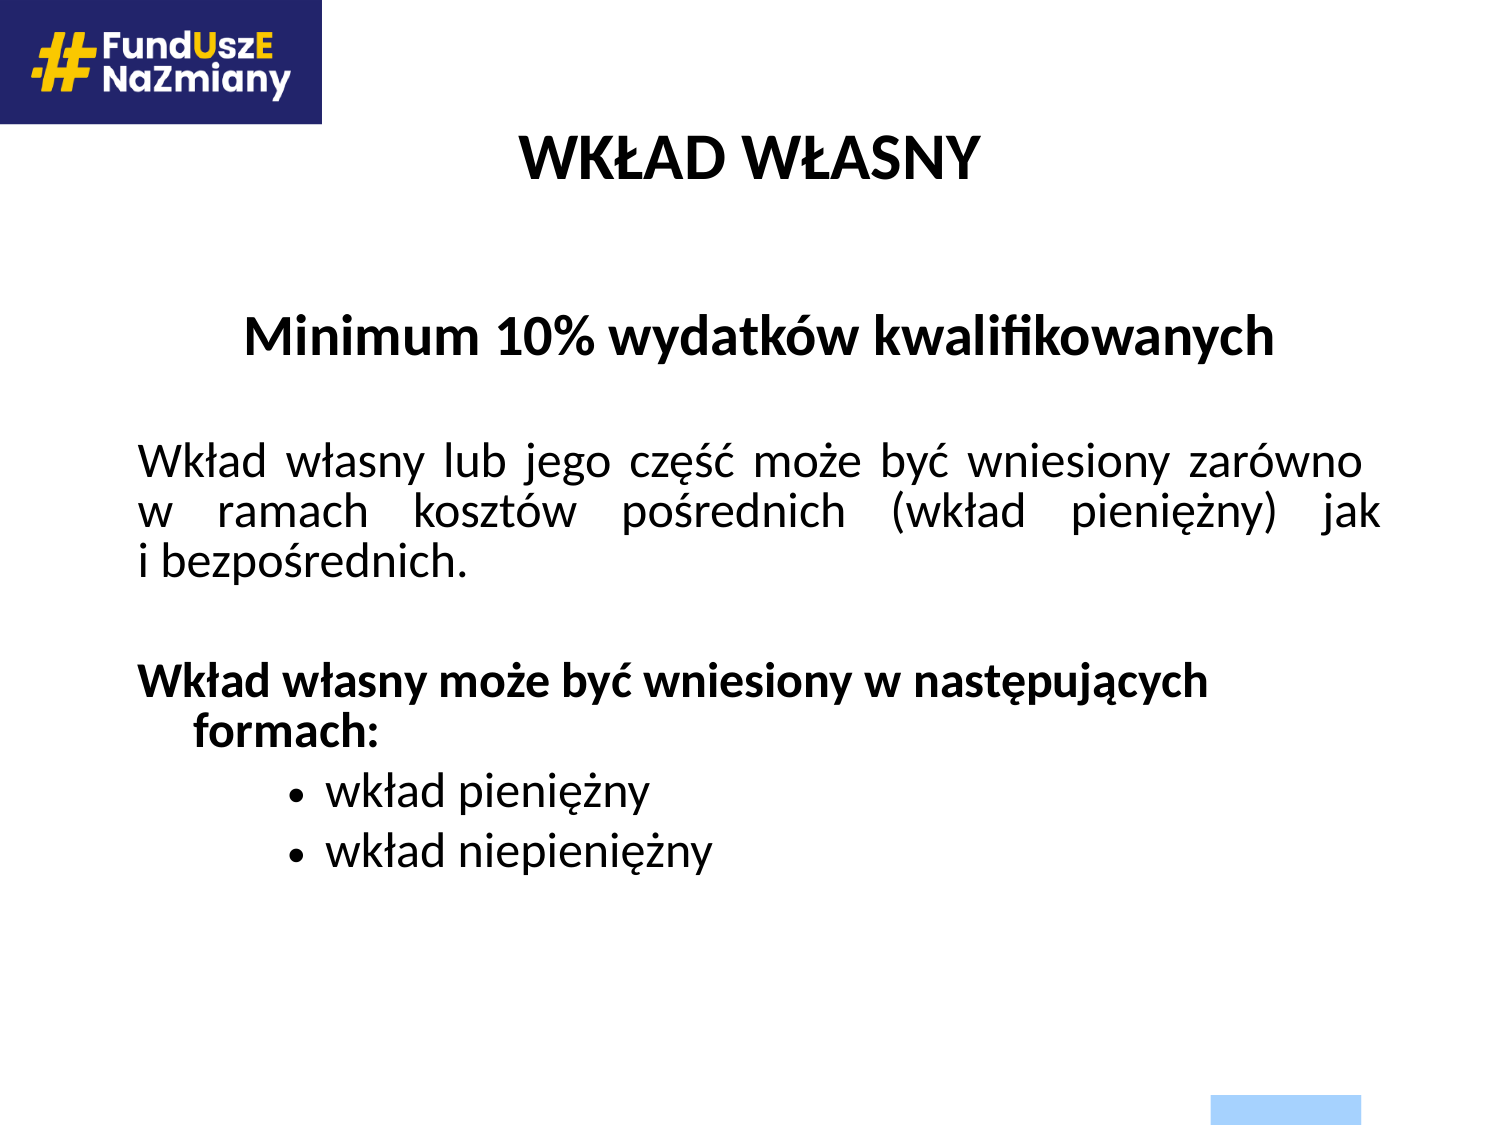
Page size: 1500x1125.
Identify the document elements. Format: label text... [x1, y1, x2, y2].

list Minimum 10% wydatków kwalifikowanych Wkład własny lub jego część może być wniesiony zarówno w ramach kosztów pośrednich (wkład pieniężny) jak i bezpośrednich. Wkład własny może być wniesiony w następujących formach: wkład pieniężny wkład niepieniężny [122, 304, 1397, 1047]
title WKŁAD WŁASNY [103, 88, 1397, 235]
picture [0, 0, 1500, 1125]
